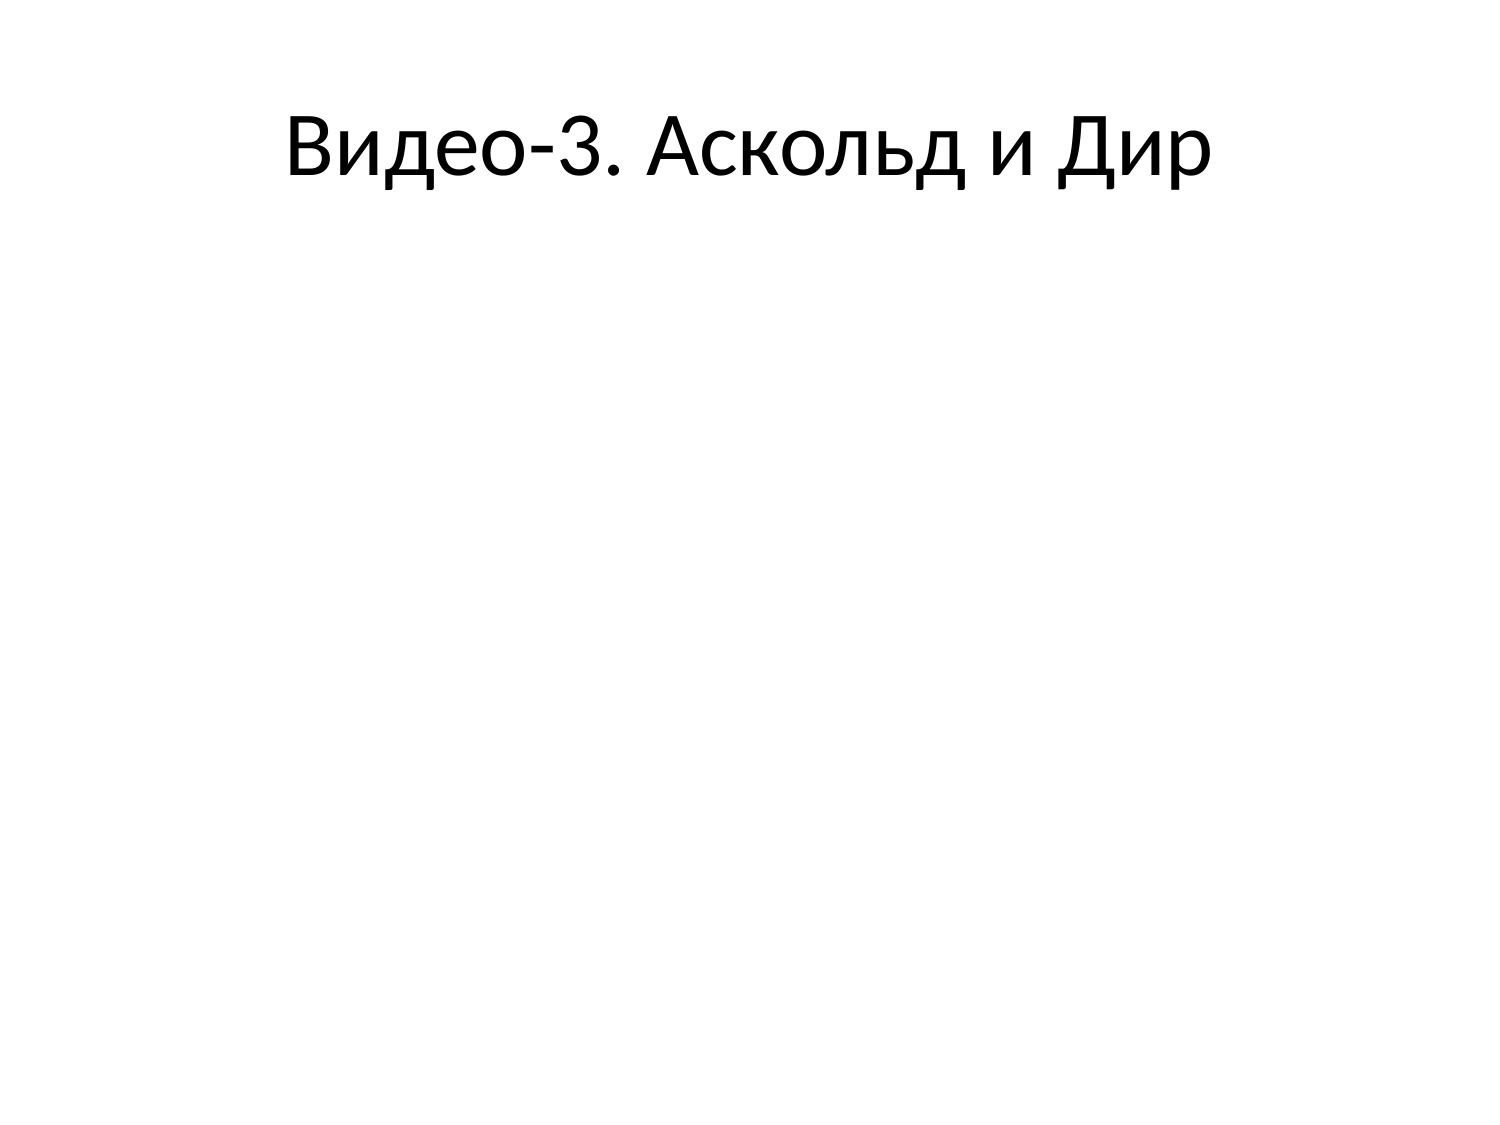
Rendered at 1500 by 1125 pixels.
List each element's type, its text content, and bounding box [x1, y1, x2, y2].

title Видео-3. Аскольд и Дир [75, 45, 1425, 233]
